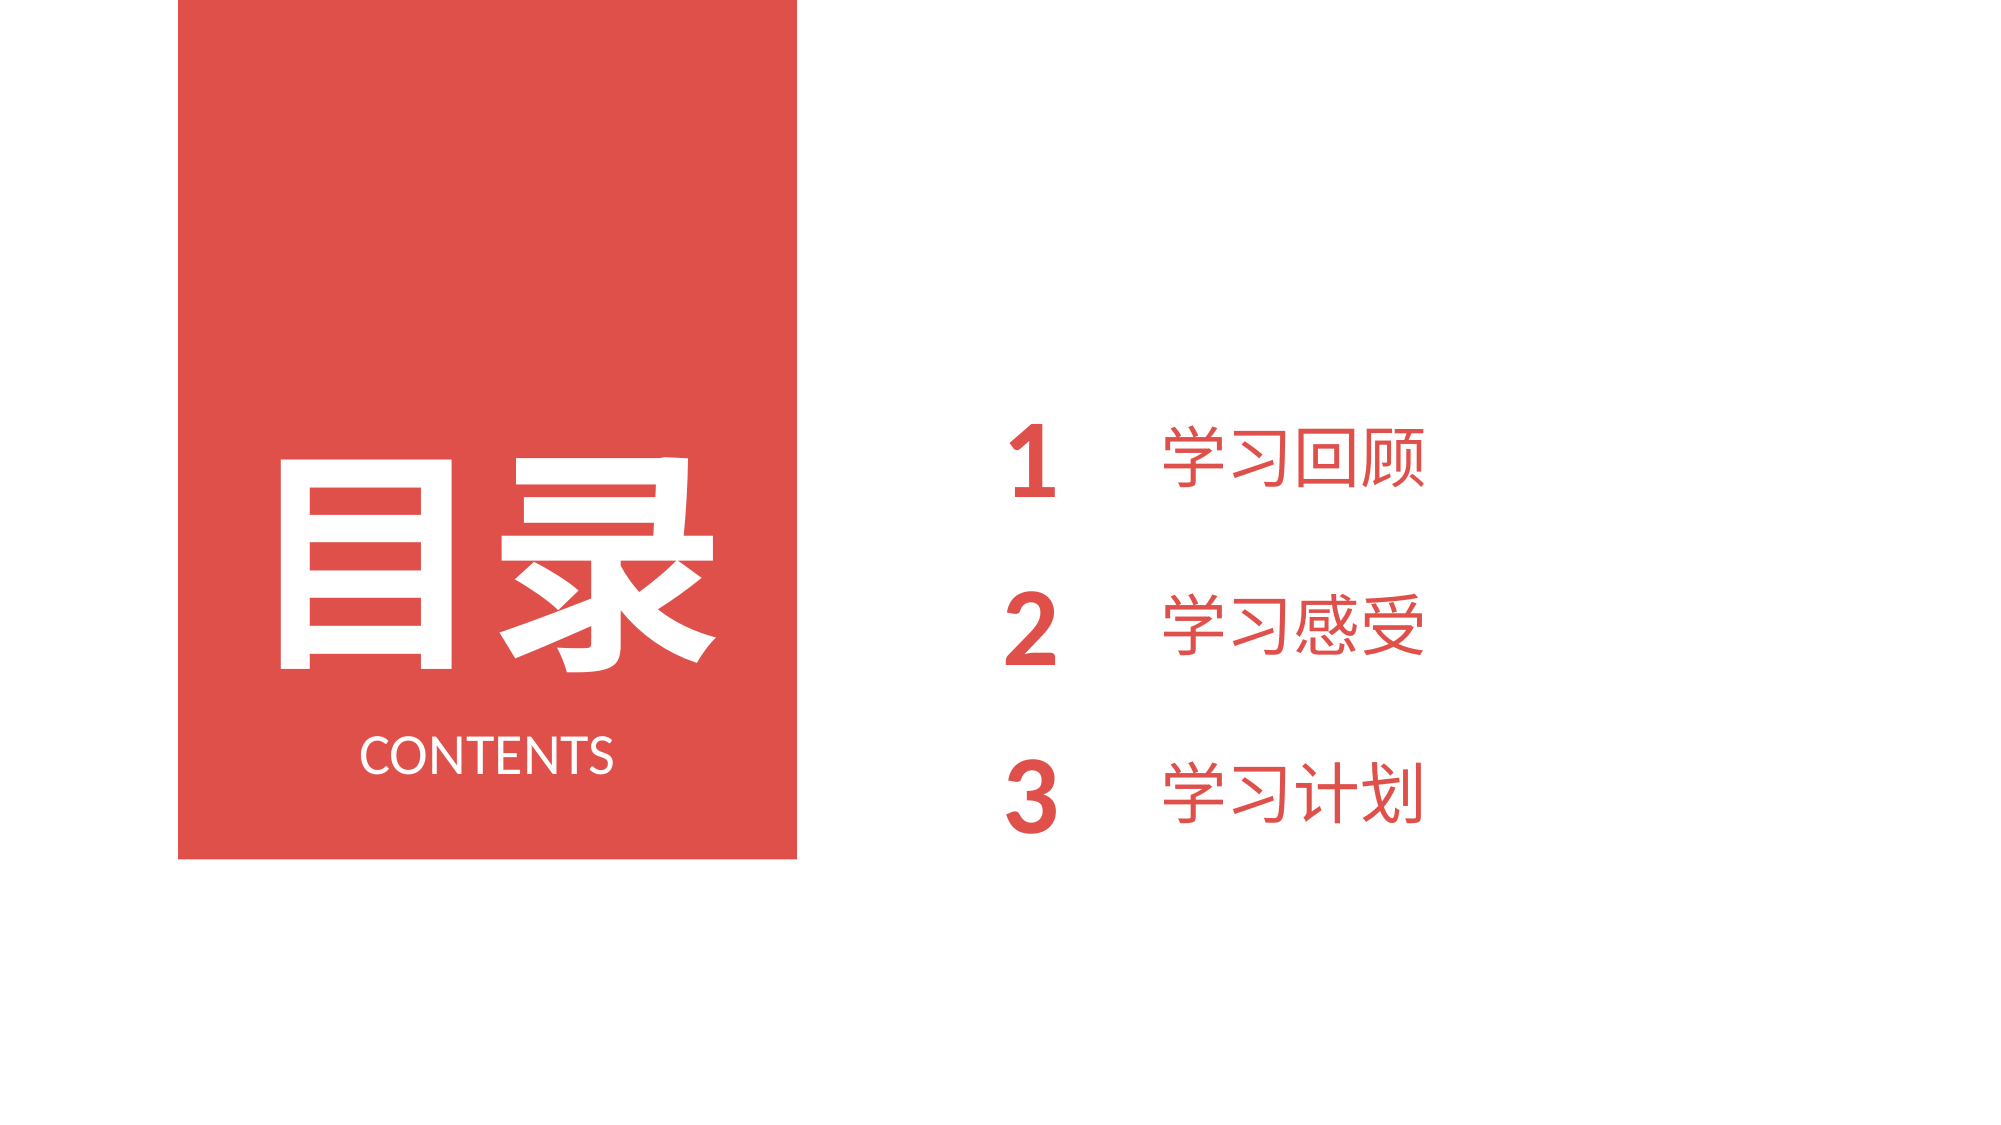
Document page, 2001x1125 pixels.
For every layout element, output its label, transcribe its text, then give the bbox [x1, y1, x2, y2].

list 目录 [178, 428, 797, 716]
list 3 [987, 734, 1074, 860]
list 1 [987, 398, 1074, 524]
list 2 [987, 566, 1074, 692]
list 学习感受 [1145, 566, 1867, 692]
list 学习回顾 [1145, 398, 1867, 524]
list 学习计划 [1145, 734, 1867, 860]
list CONTENTS [178, 716, 797, 861]
